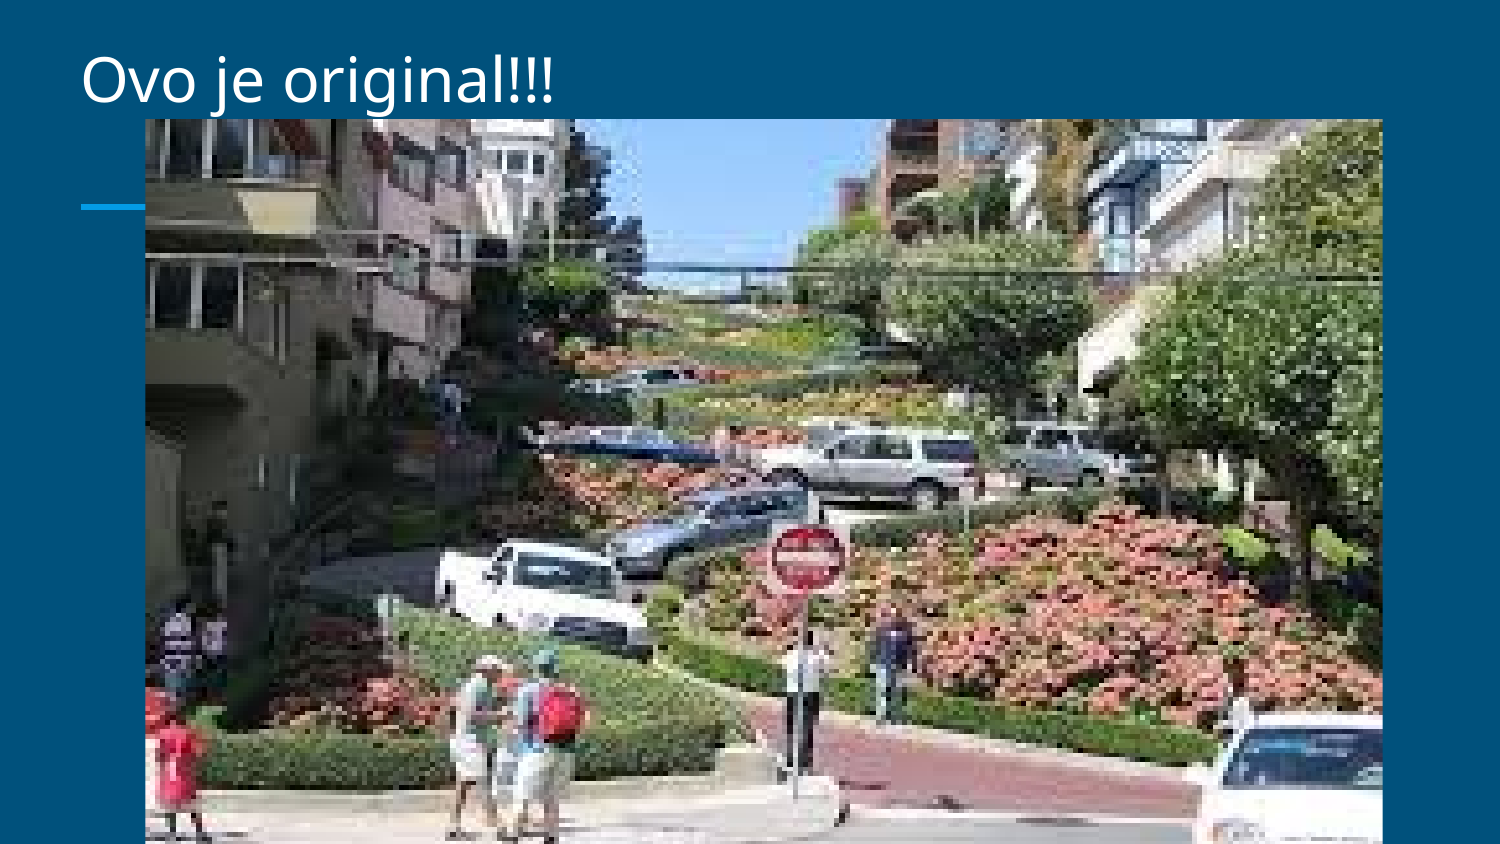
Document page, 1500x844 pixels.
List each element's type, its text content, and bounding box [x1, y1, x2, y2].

picture [146, 120, 1382, 844]
title Ovo je original!!! [65, 24, 1438, 138]
